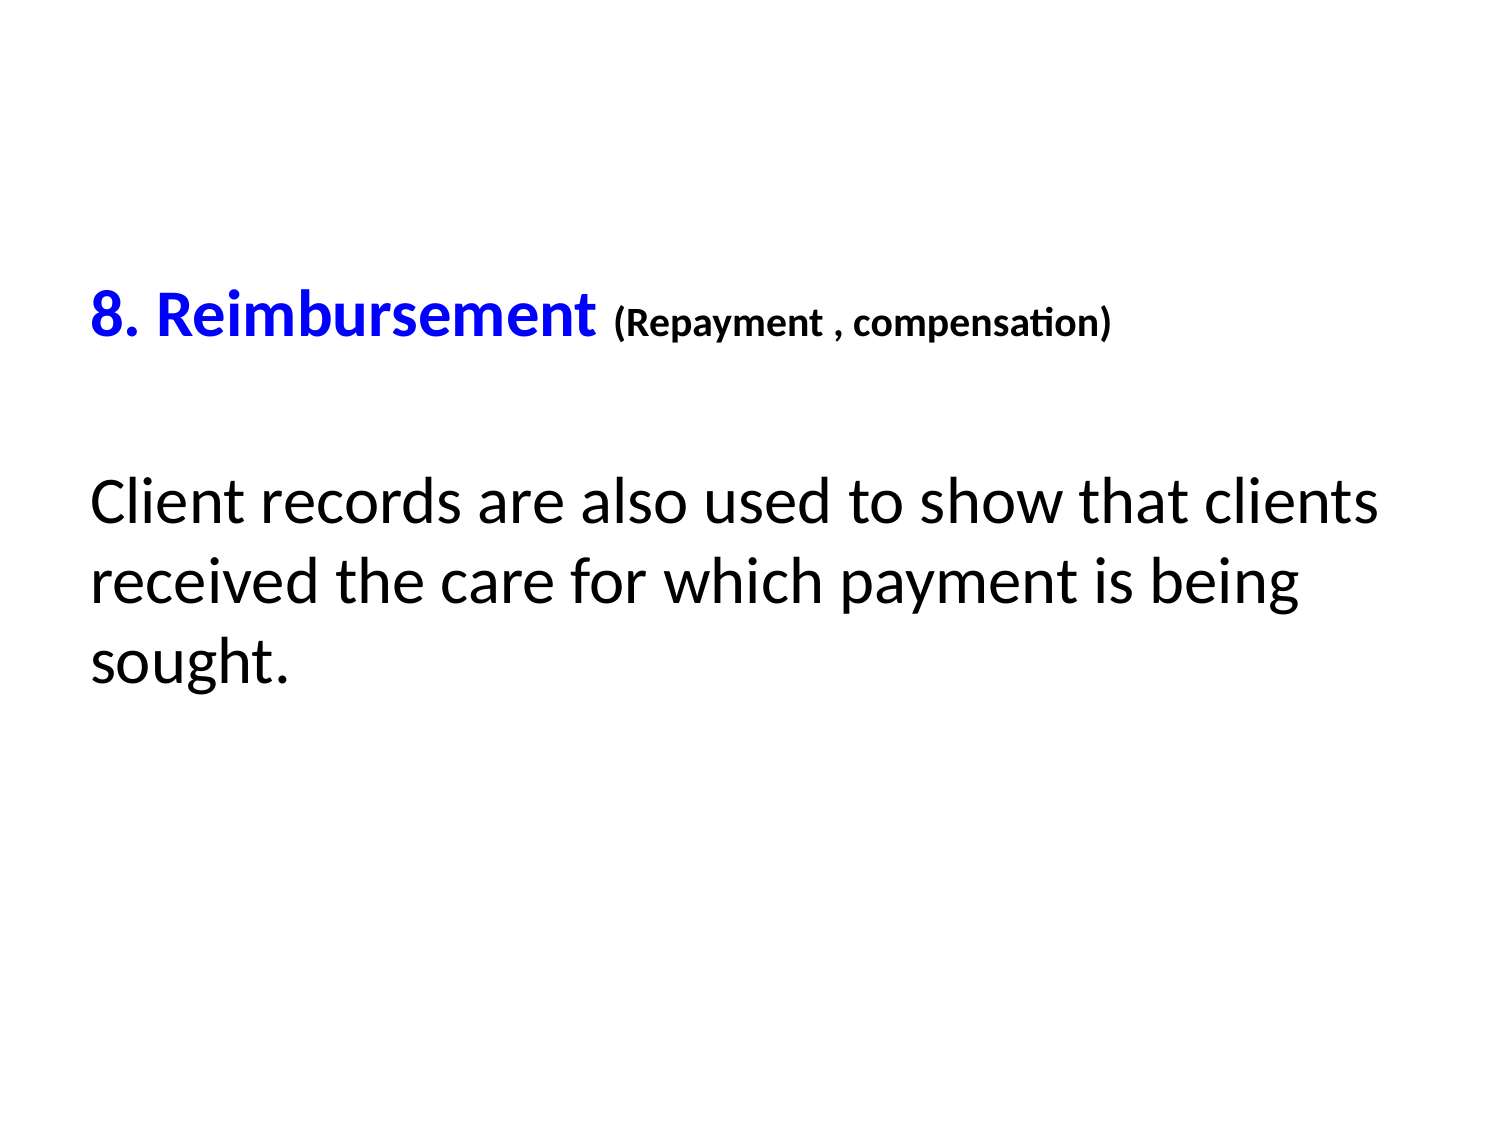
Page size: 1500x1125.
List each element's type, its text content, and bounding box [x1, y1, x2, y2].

list 8. Reimbursement (Repayment , compensation) Client records are also used to show that clients received the care for which payment is being sought. [75, 262, 1425, 1005]
